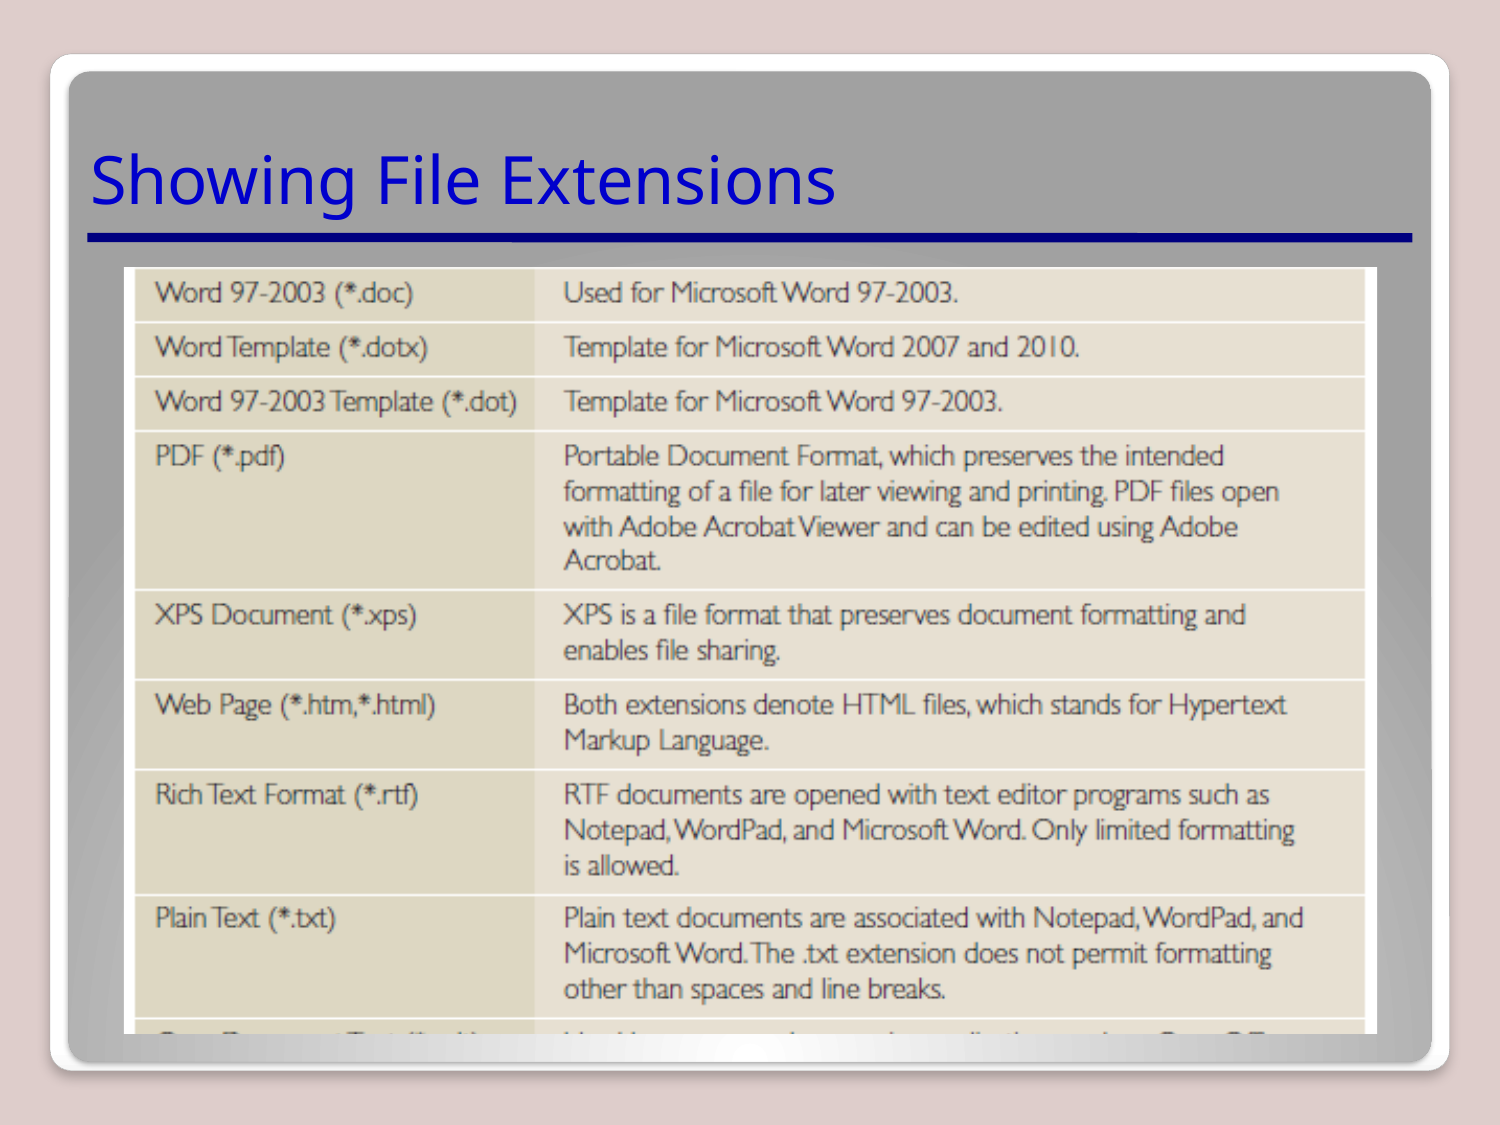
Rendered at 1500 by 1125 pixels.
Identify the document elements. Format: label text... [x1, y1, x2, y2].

title Showing File Extensions [74, 74, 1426, 226]
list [123, 266, 1378, 1034]
